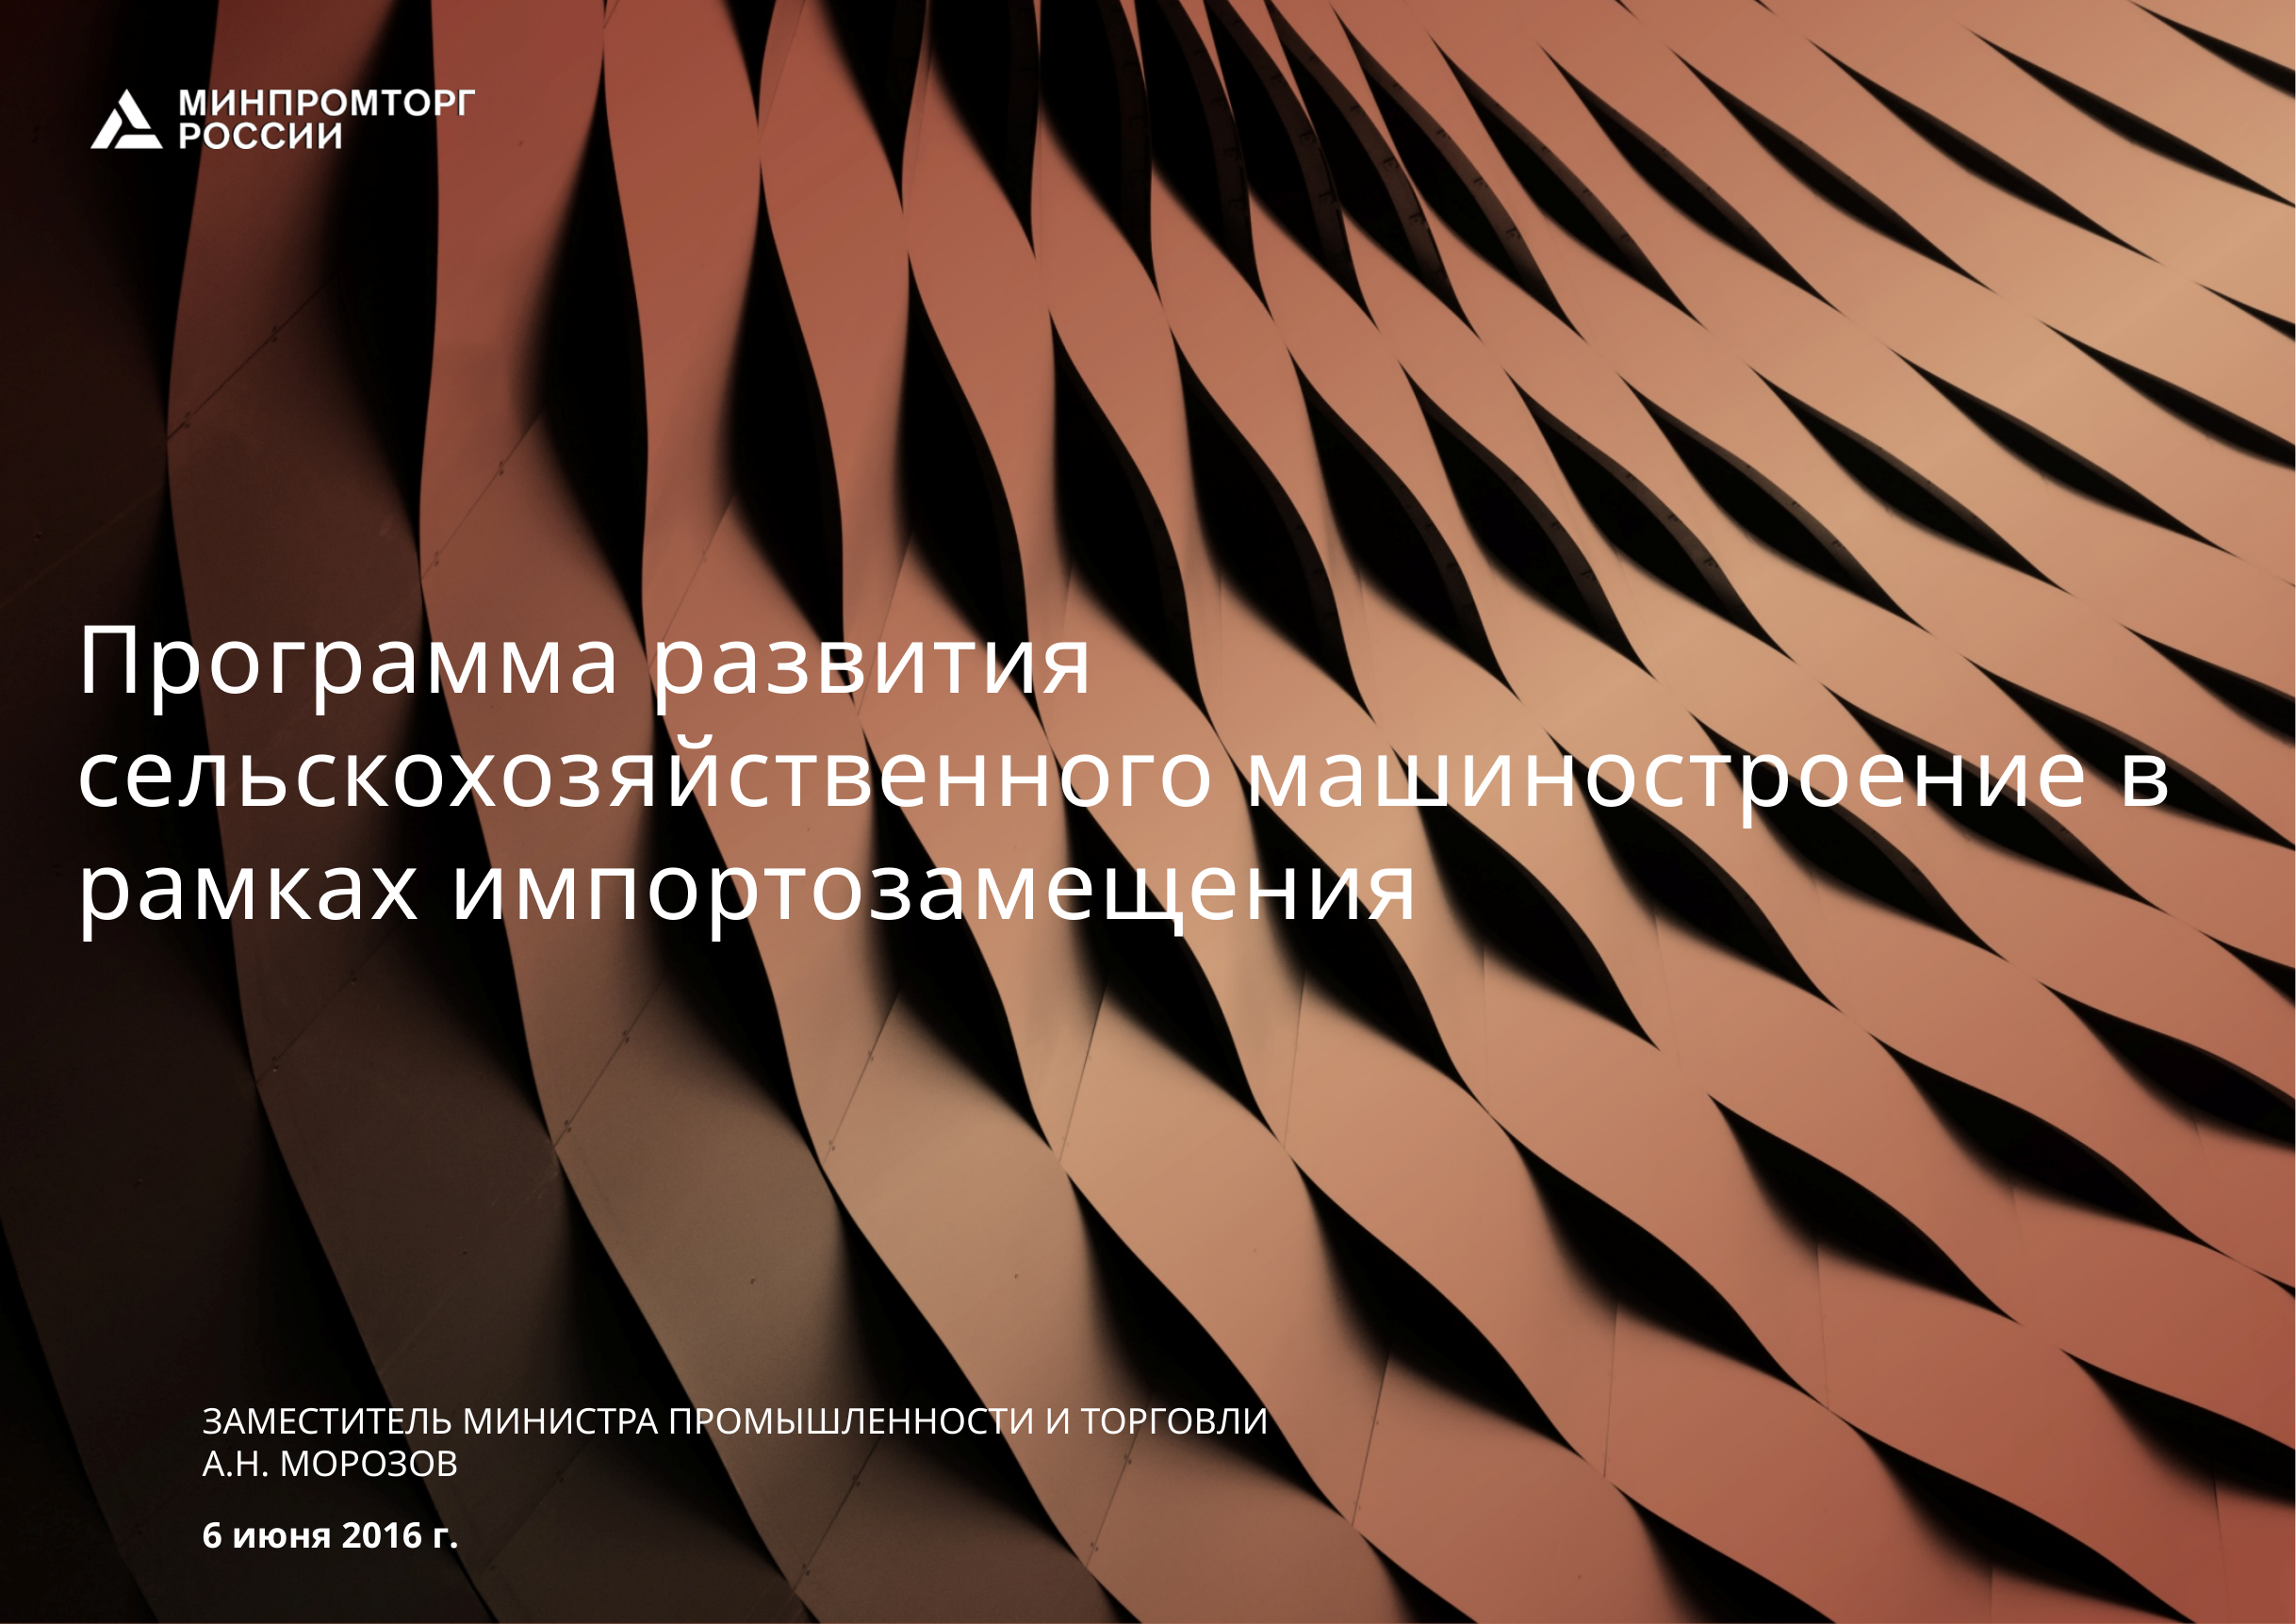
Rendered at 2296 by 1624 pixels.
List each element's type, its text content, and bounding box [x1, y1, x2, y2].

text_box Программа развития сельскохозяйственного машиностроение в рамках импортозамещения [75, 599, 2251, 939]
text_box 6 июня 2016 г. [202, 1512, 855, 1555]
picture [0, 0, 2296, 1624]
text_box Заместитель министра промышленности и торговли А.Н. Морозов [202, 1398, 2125, 1526]
